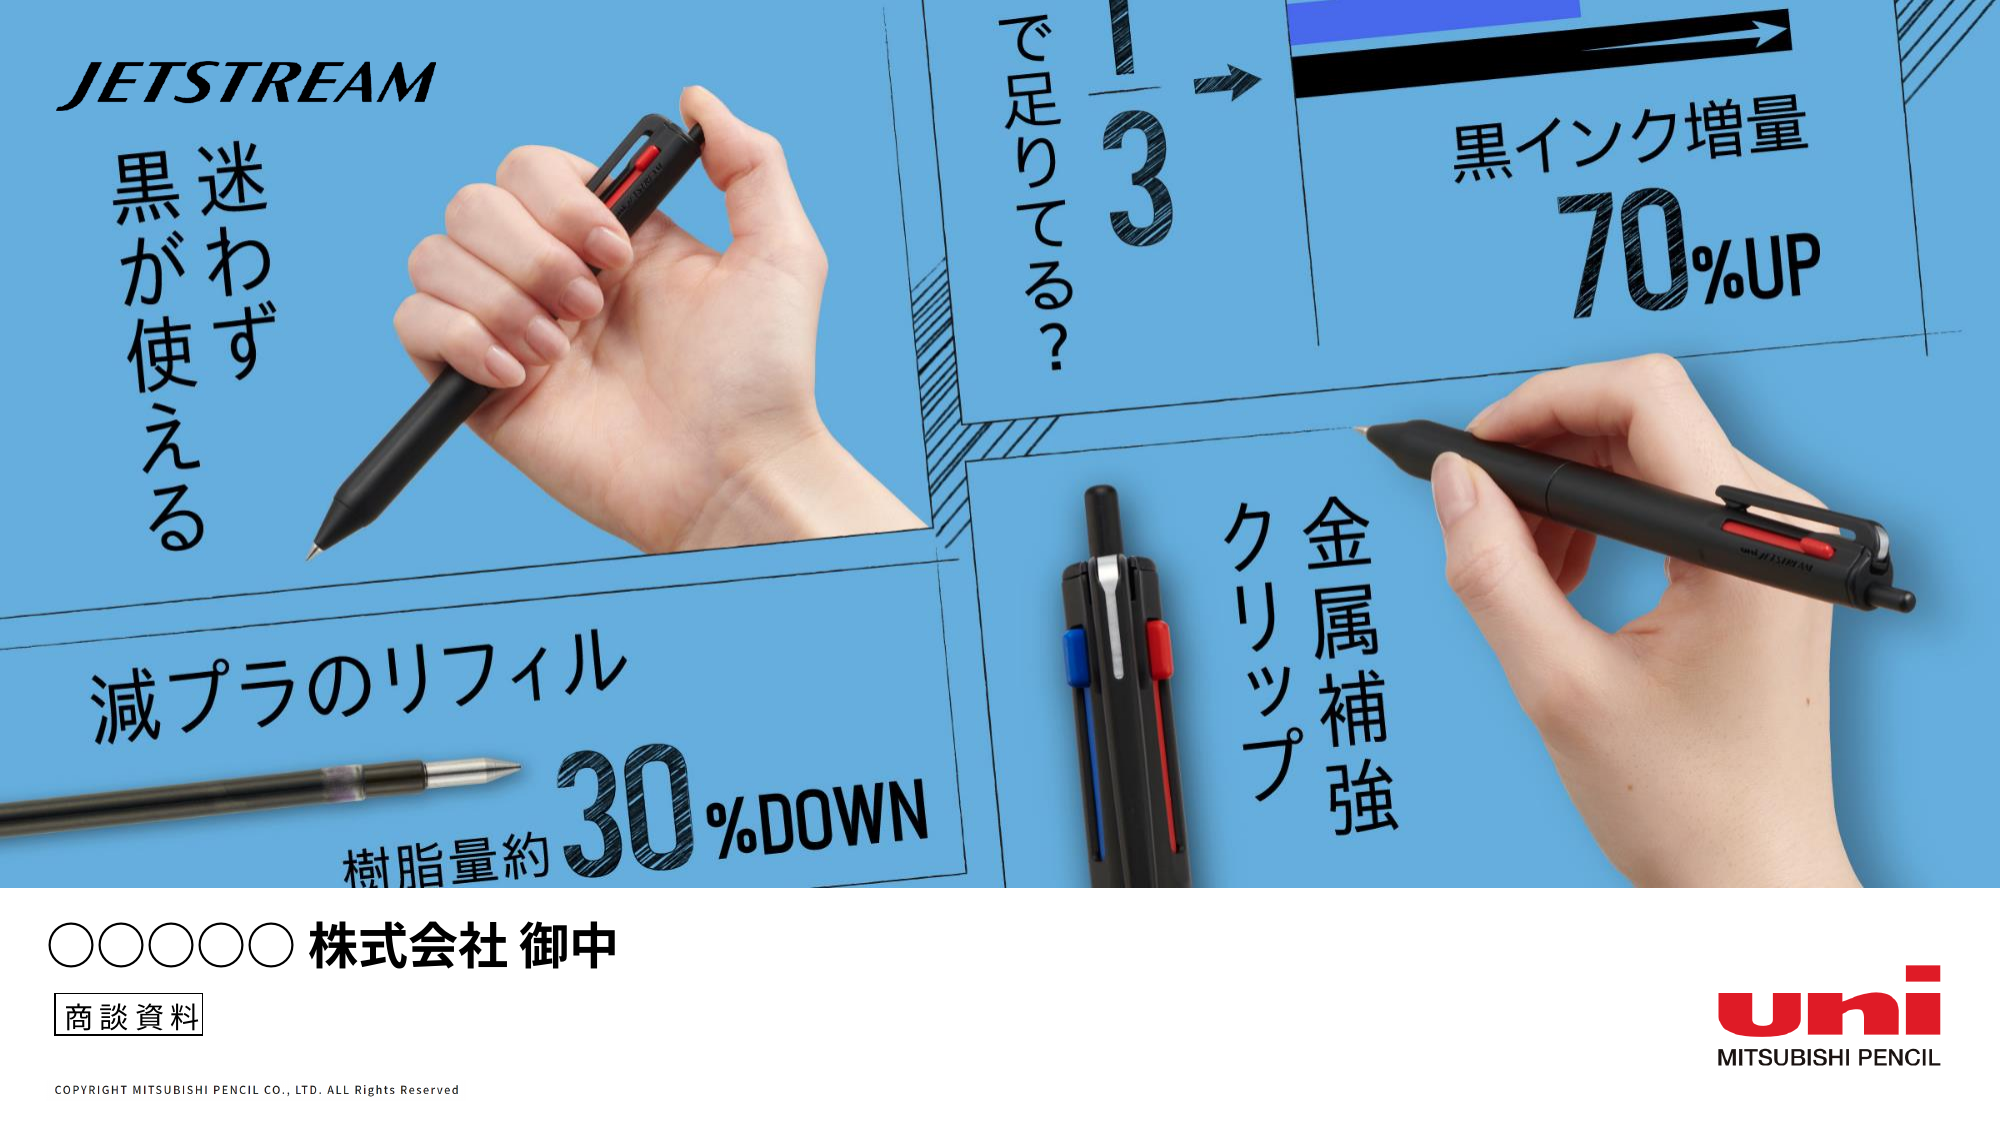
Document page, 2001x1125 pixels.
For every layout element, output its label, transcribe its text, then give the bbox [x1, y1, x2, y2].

text_box ○○○○○株式会社 御中 [31, 907, 635, 982]
picture [0, 0, 2000, 888]
text_box [54, 992, 203, 1036]
text_box 商談資料 [49, 991, 215, 1042]
picture [1706, 955, 1949, 1077]
picture [46, 1080, 466, 1101]
